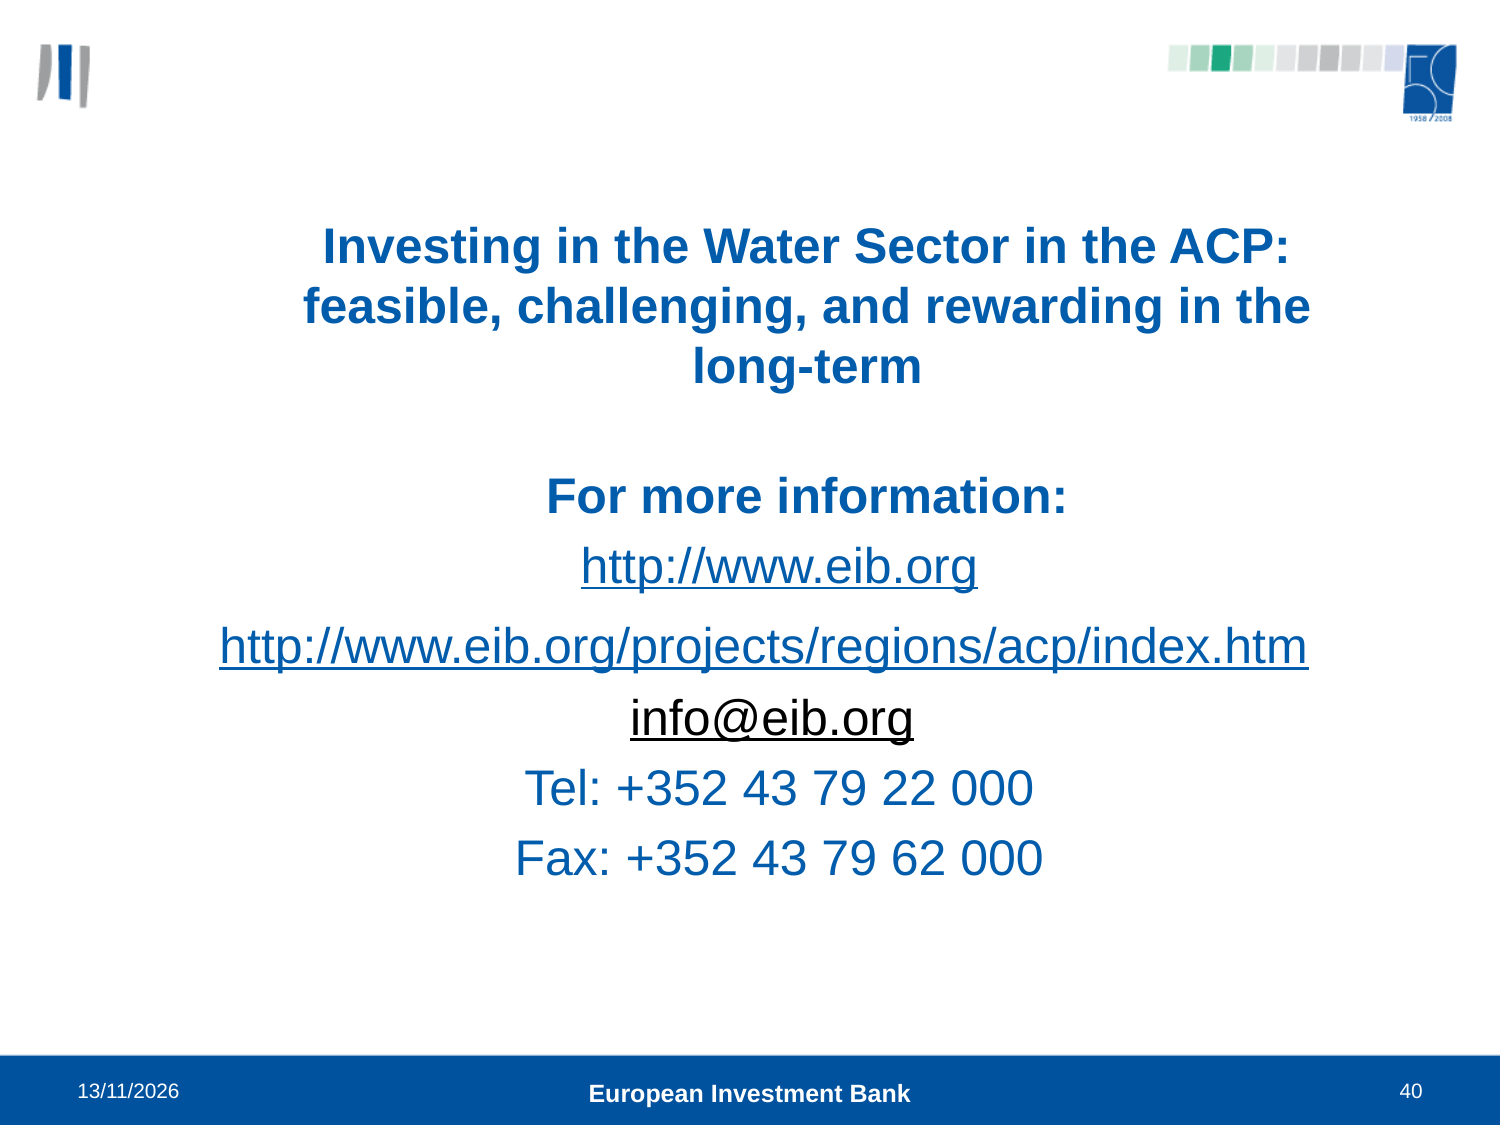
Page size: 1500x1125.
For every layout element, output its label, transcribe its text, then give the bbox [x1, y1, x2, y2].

slide_number 40 [1274, 1070, 1438, 1125]
picture [0, 0, 1500, 1125]
footer European Investment Bank [229, 1070, 1271, 1125]
list Investing in the Water Sector in the ACP: feasible, challenging, and rewarding in the long-term For more information: http://www.eib.org http://www.eib.org/projects/regions/acp/index.htm info@eib.org Tel: +352 43 79 22 000 Fax: +352 43 79 62 000 [176, 206, 1382, 987]
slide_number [62, 1070, 226, 1125]
